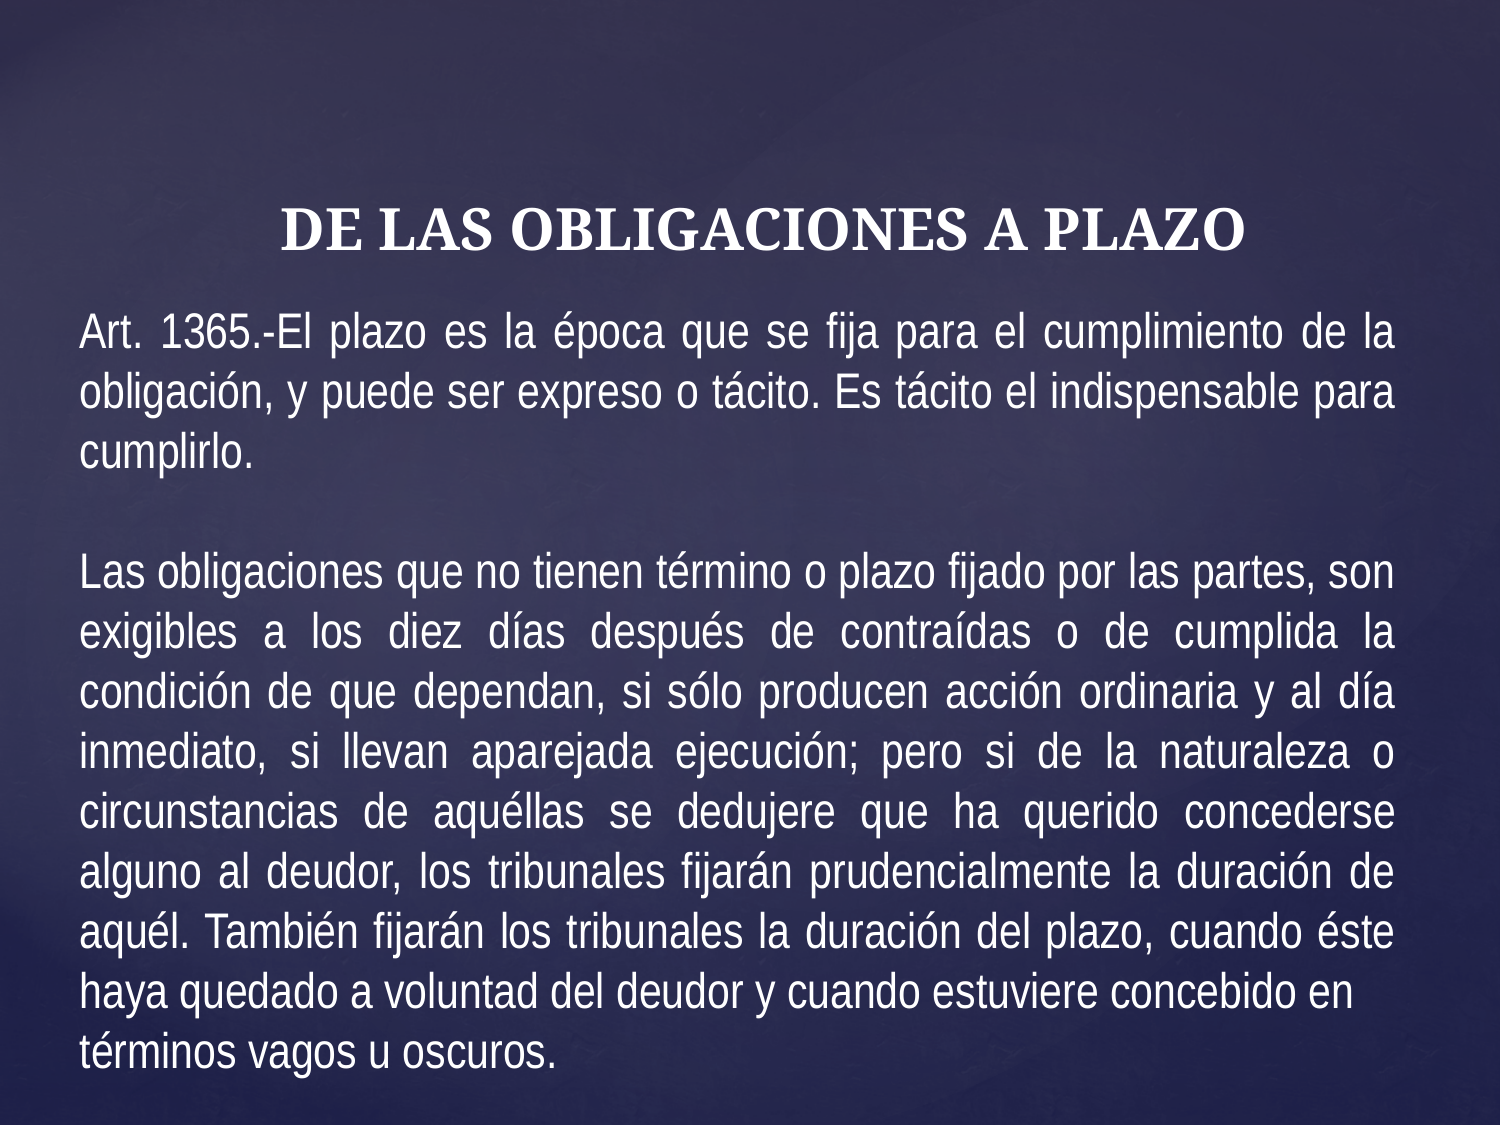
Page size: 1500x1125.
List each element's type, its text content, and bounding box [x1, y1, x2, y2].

text_box Art. 1365.-El plazo es la época que se fija para el cumplimiento de la obligación, y puede ser expreso o tácito. Es tácito el indispensable para cumplirlo. Las obligaciones que no tienen término o plazo fijado por las partes, son exigibles a los diez días después de contraídas o de cumplida la condición de que dependan, si sólo producen acción ordinaria y al día inmediato, si llevan aparejada ejecución; pero si de la naturaleza o circunstancias de aquéllas se dedujere que ha querido concederse alguno al deudor, los tribunales fijarán prudencialmente la duración de aquél. También fijarán los tribunales la duración del plazo, cuando éste haya quedado a voluntad del deudor y cuando estuviere concebido en términos vagos u oscuros. [64, 290, 1412, 1086]
text_box DE LAS OBLIGACIONES A PLAZO [265, 184, 1263, 270]
